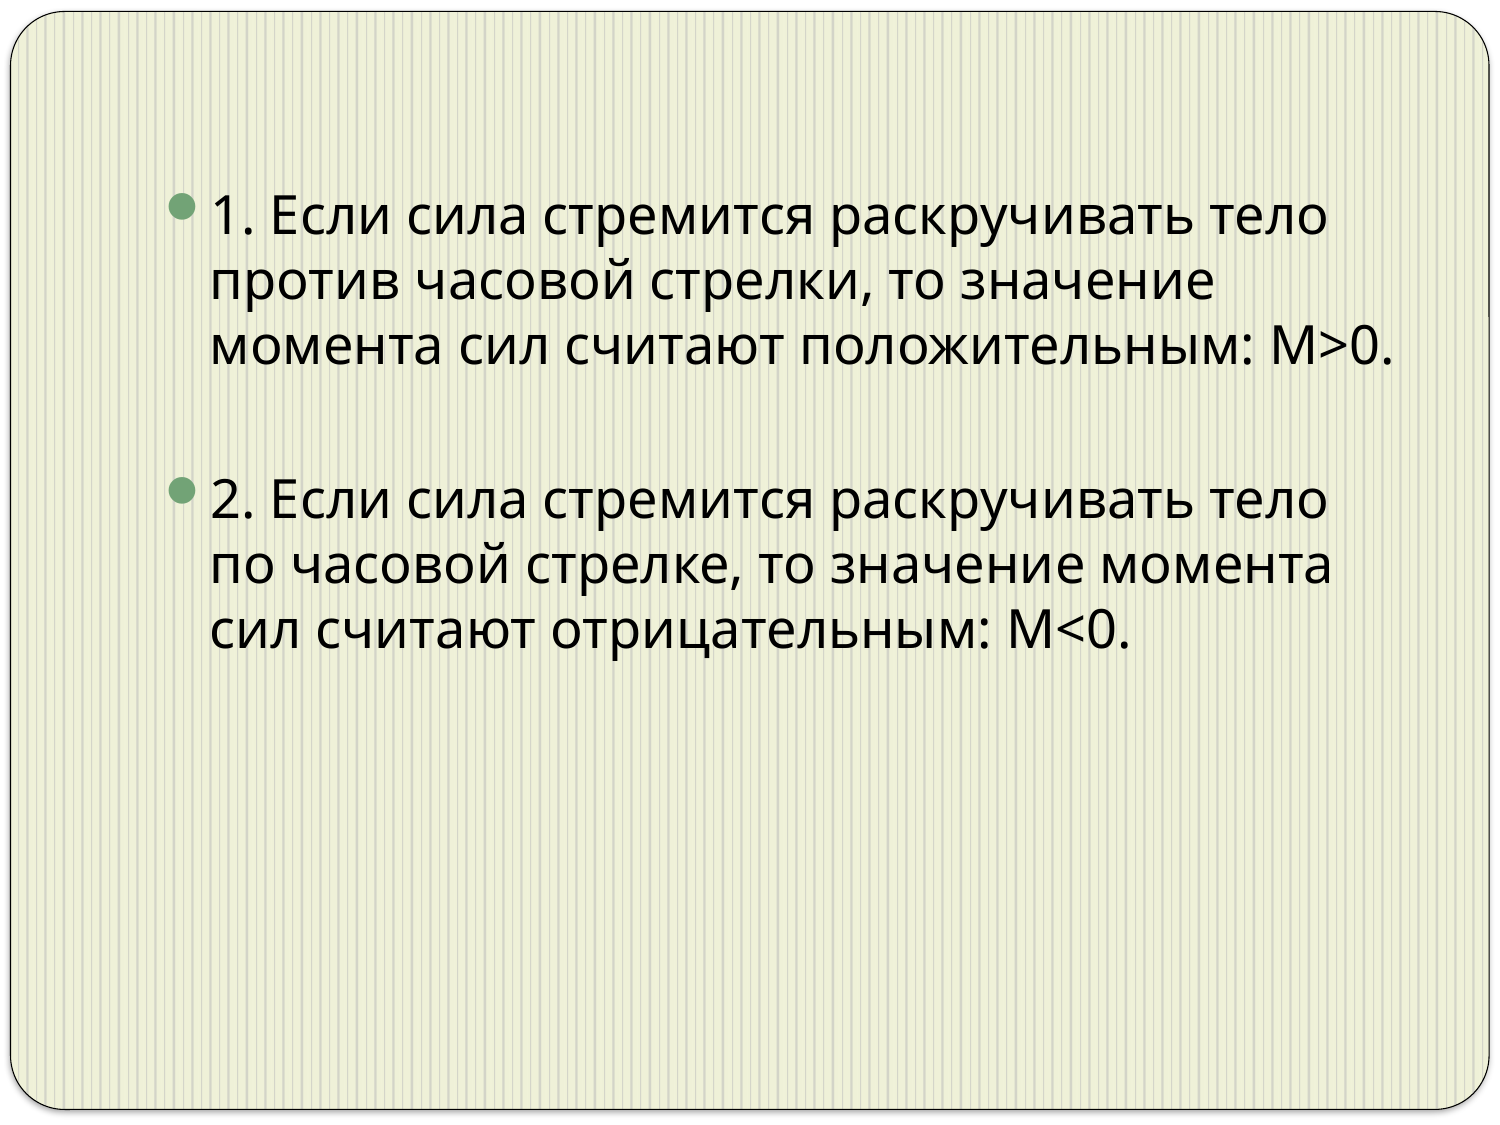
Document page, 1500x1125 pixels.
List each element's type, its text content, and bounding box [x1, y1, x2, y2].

list 1. Если сила стремится раскручивать тело против часовой стрелки, то значение момента сил считают положительным: M>0. 2. Если сила стремится раскручивать тело по часовой стрелке, то значение момента сил считают отрицательным: M<0. [150, 172, 1425, 1059]
